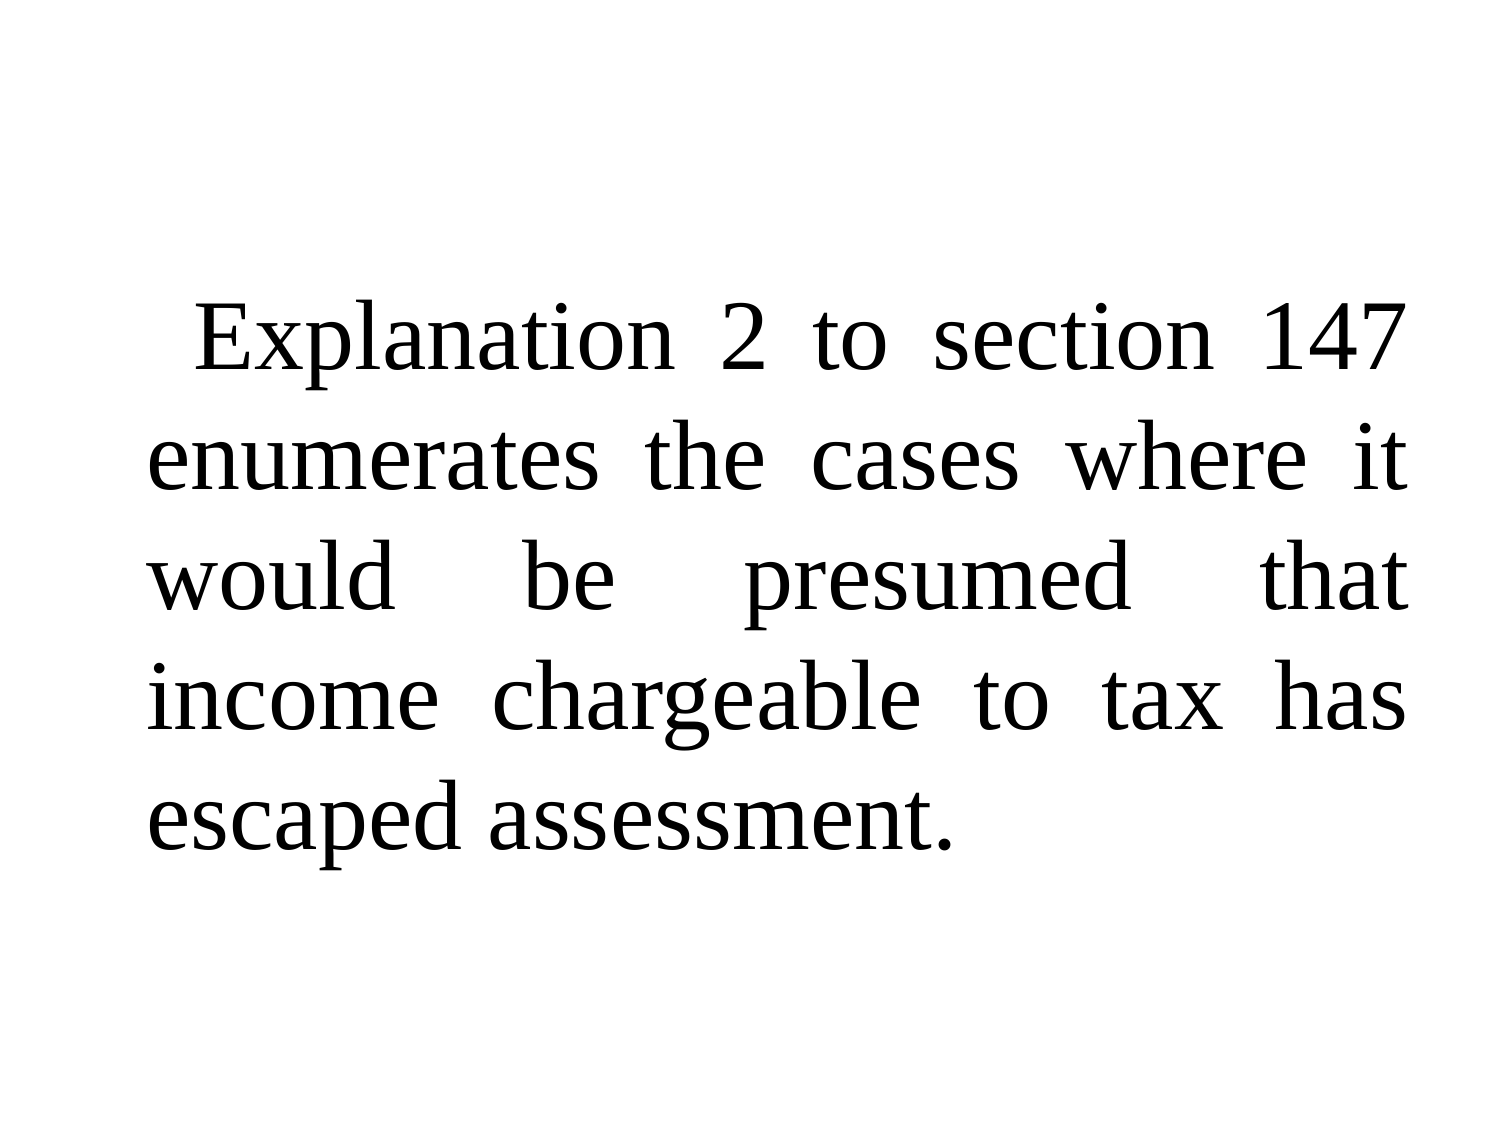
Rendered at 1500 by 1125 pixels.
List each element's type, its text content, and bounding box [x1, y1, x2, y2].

list Explanation 2 to section 147 enumerates the cases where it would be presumed that income chargeable to tax has escaped assessment. [75, 262, 1425, 1005]
